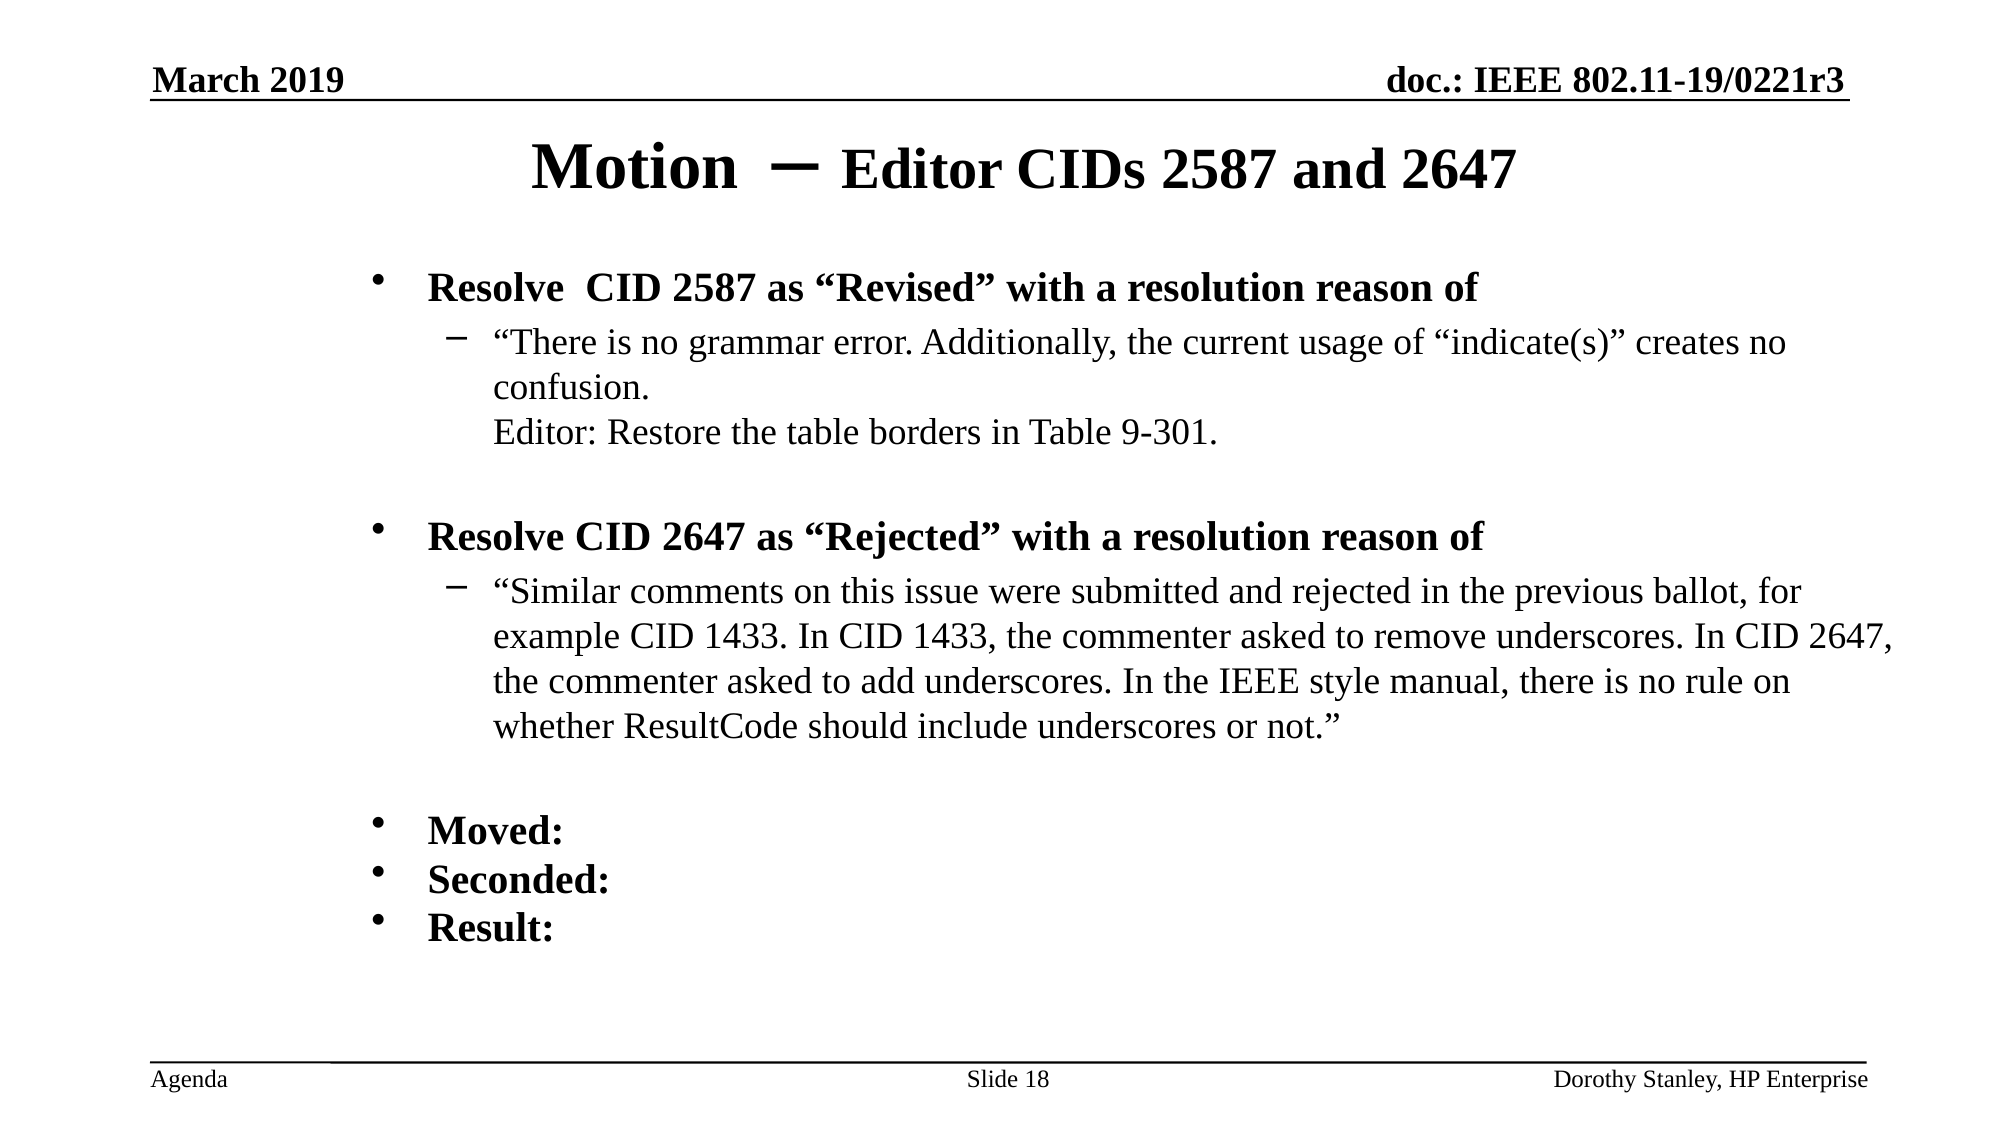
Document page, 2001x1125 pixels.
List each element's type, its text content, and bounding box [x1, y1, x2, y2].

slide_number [152, 54, 567, 100]
footer Dorothy Stanley, HP Enterprise [1549, 1062, 1869, 1093]
title Motion – Editor CIDs 2587 and 2647 [200, 75, 1850, 250]
list Resolve CID 2587 as “Revised” with a resolution reason of “There is no grammar error. Additionally, the current usage of “indicate(s)” creates no confusion. Editor: Restore the table borders in Table 9-301. Resolve CID 2647 as “Rejected” with a resolution reason of “Similar comments on this issue were submitted and rejected in the previous ballot, for example CID 1433. In CID 1433, the commenter asked to remove underscores. In CID 2647, the commenter asked to add underscores. In the IEEE style manual, there is no rule on whether ResultCode should include underscores or not.” Moved: Seconded: Result: [356, 251, 1911, 1002]
slide_number Slide 18 [966, 1062, 1051, 1093]
